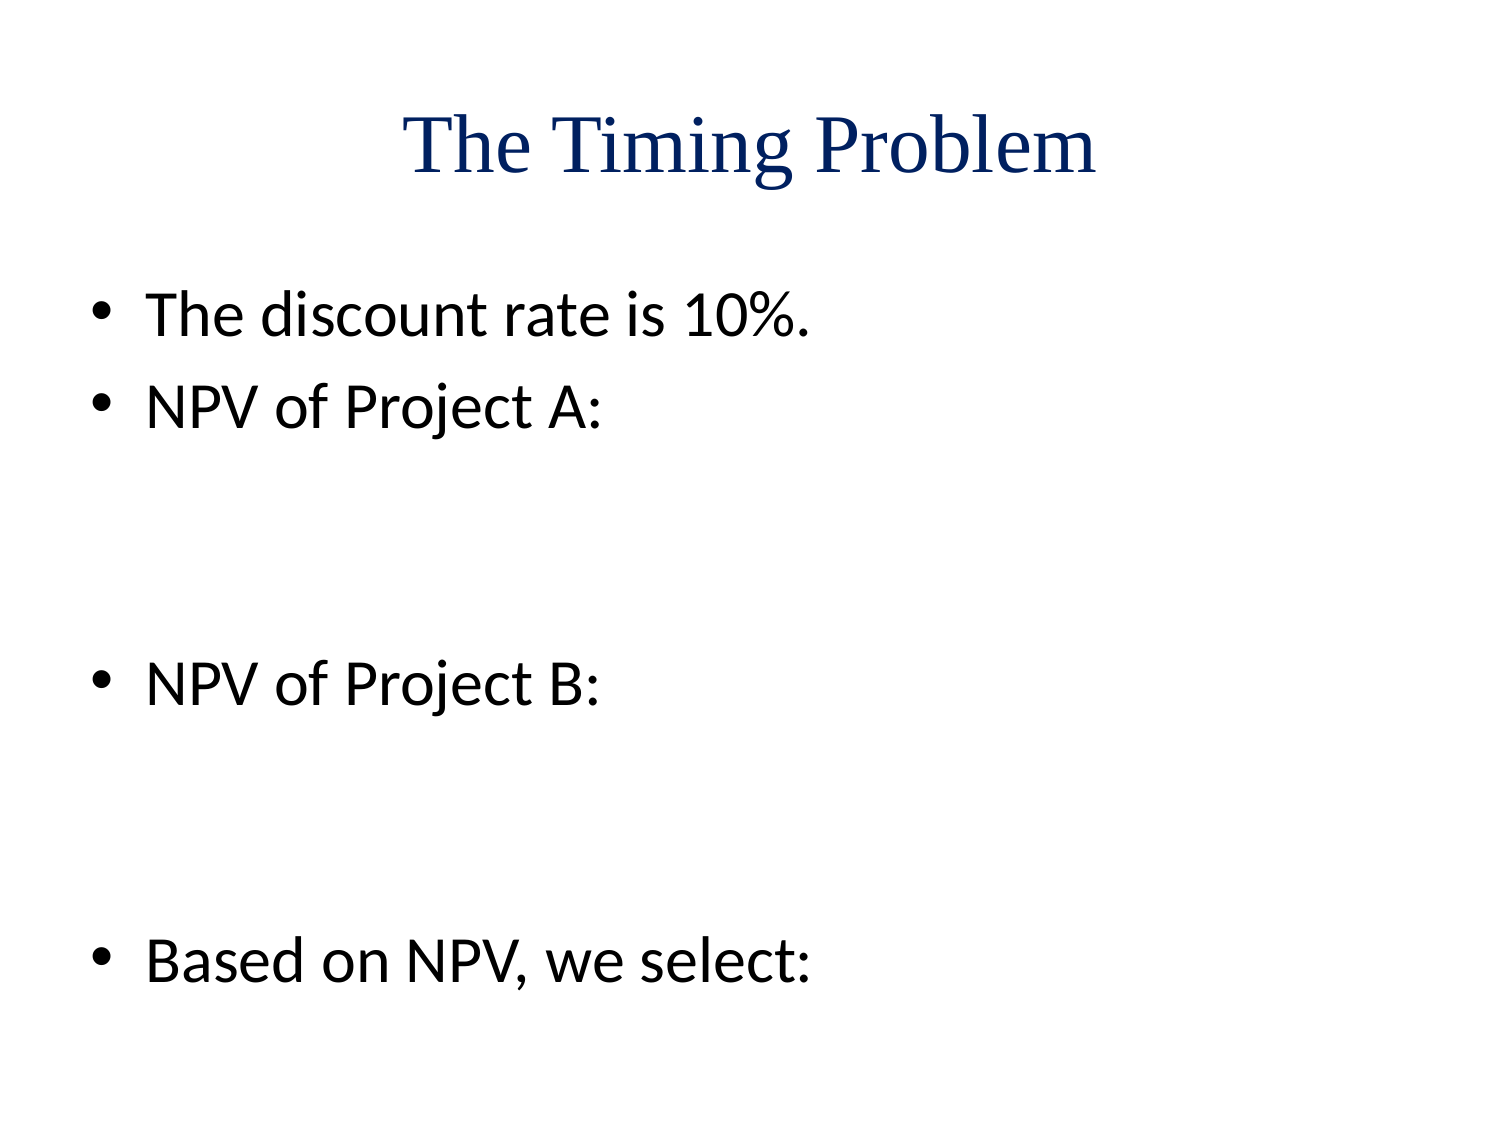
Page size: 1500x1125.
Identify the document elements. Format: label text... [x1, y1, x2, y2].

list The discount rate is 10%. NPV of Project A: NPV of Project B: Based on NPV, we select: [75, 262, 1425, 1005]
title The Timing Problem [75, 45, 1425, 233]
